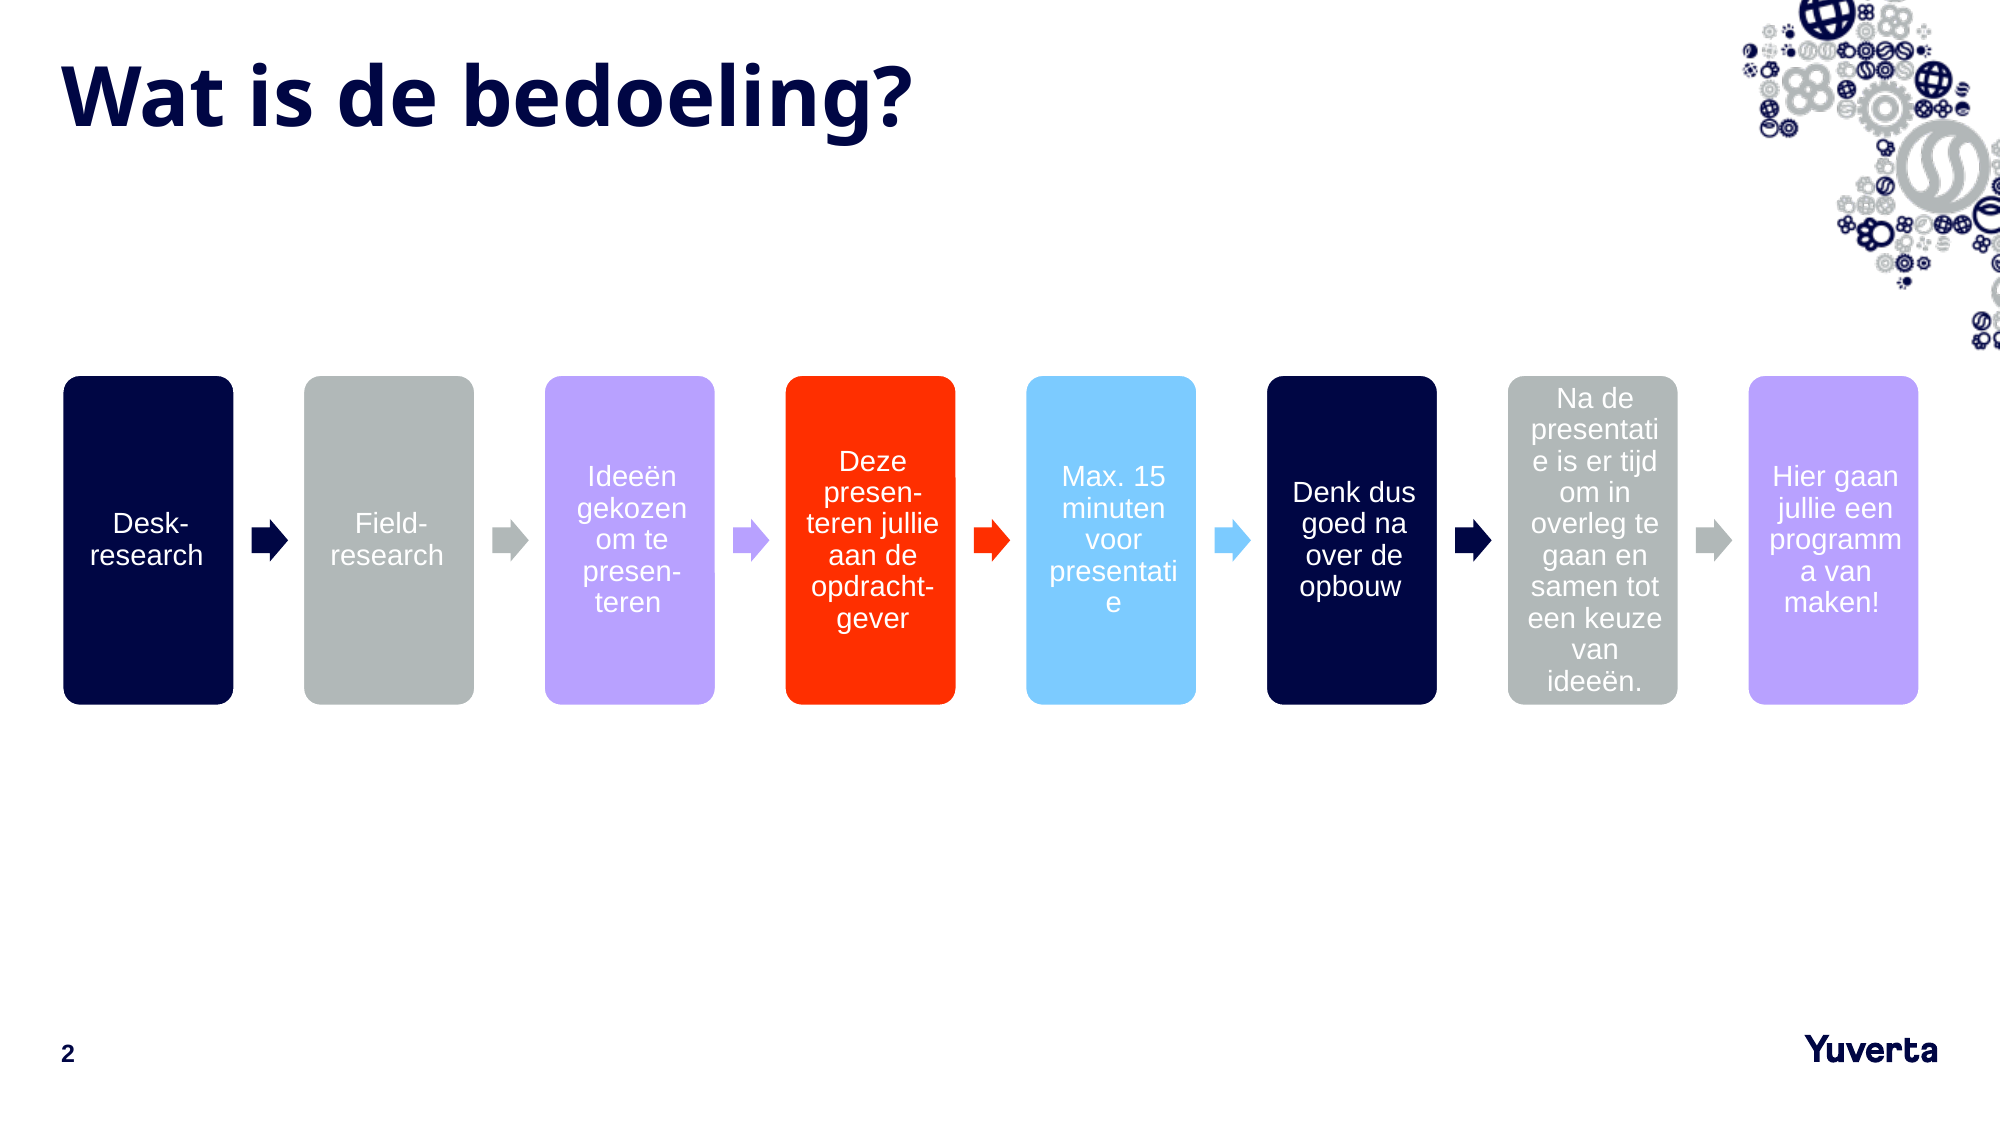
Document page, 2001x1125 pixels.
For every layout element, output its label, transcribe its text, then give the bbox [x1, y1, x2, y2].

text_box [60, 95, 1921, 985]
slide_number 2 [60, 1037, 113, 1073]
picture [0, 0, 2000, 1125]
title Wat is de bedoeling? [60, 48, 1720, 95]
